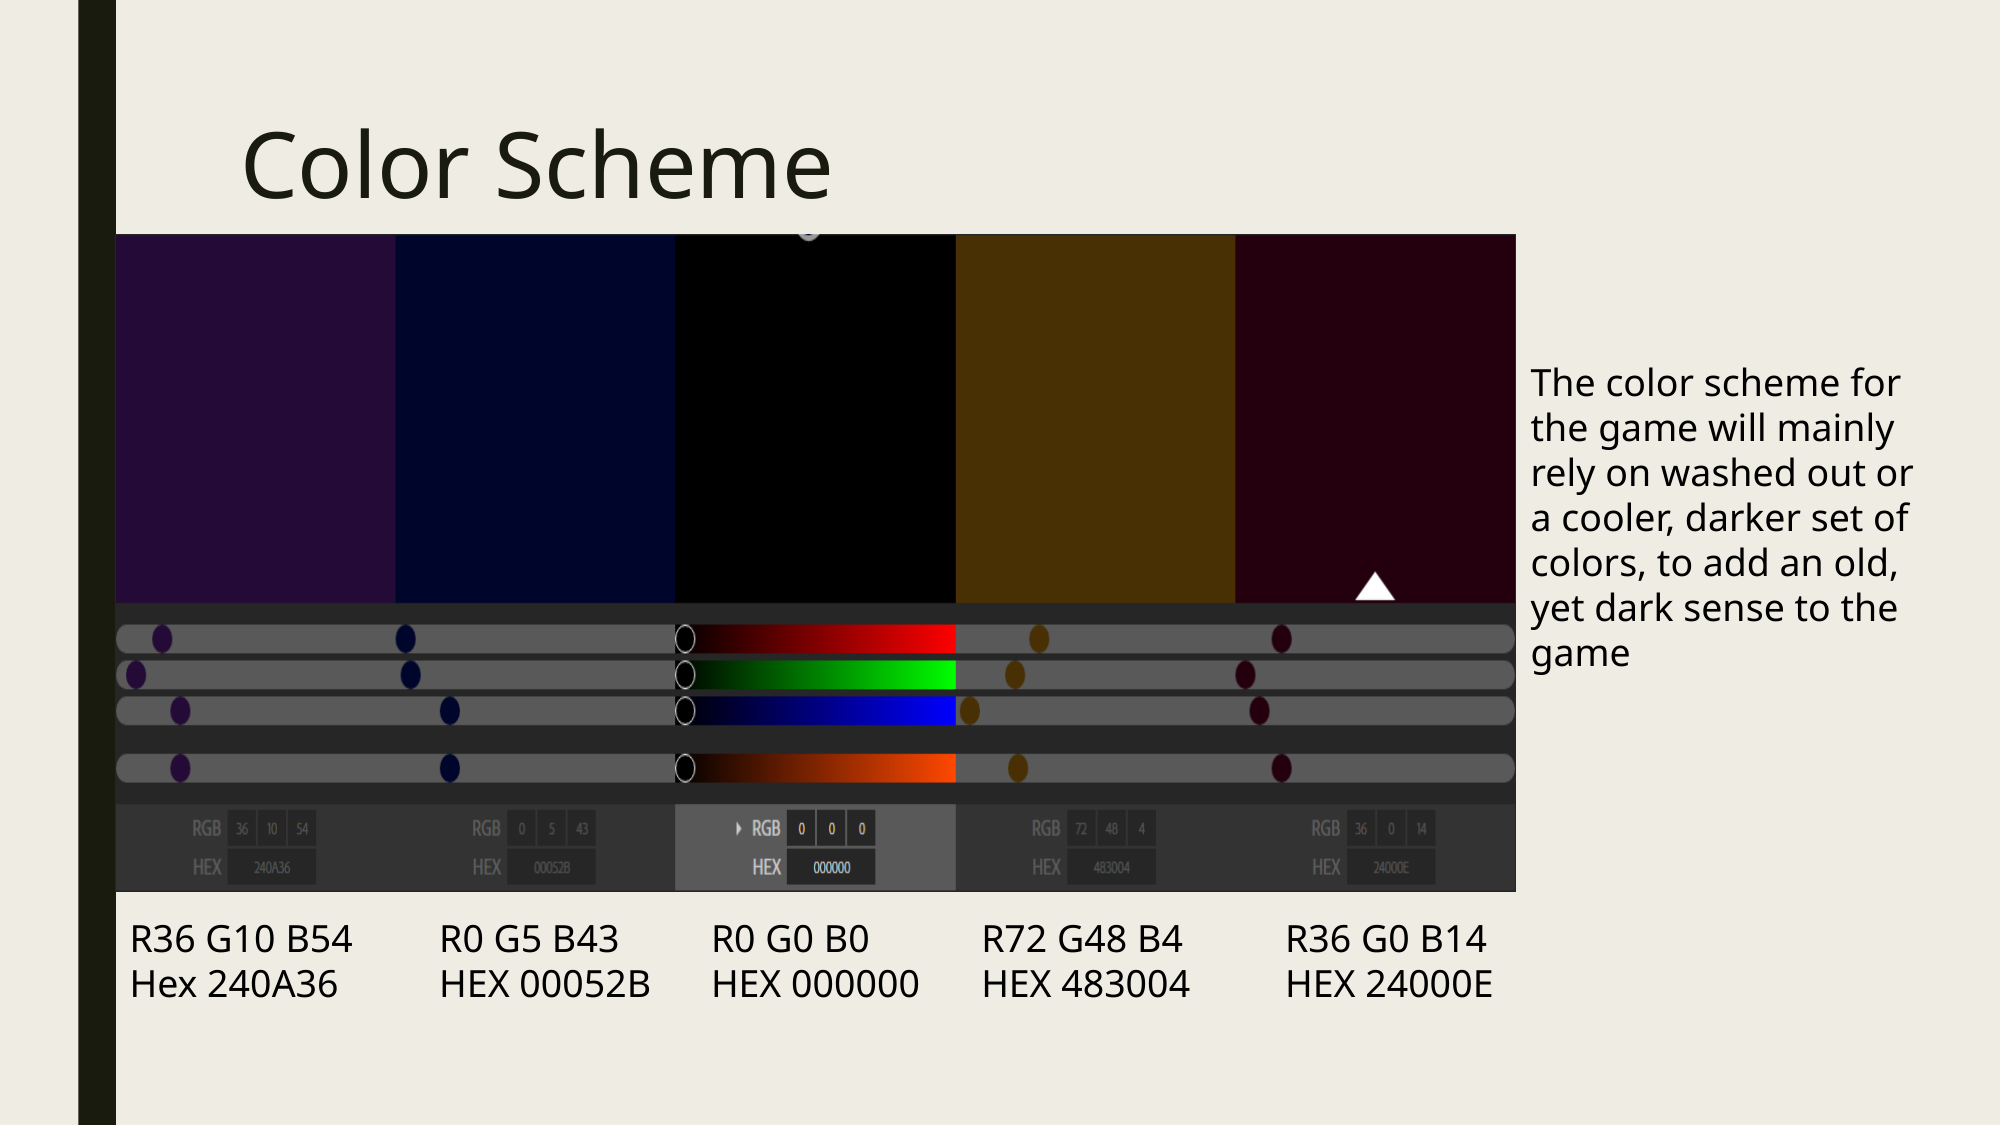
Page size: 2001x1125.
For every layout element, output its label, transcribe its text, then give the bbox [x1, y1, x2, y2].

text_box The color scheme for the game will mainly rely on washed out or a cooler, darker set of colors, to add an old, yet dark sense to the game [1516, 351, 1935, 682]
picture [115, 234, 1516, 892]
text_box R0 G0 B0 HEX 000000 [696, 907, 936, 1013]
text_box R36 G0 B14 HEX 24000E [1270, 907, 1509, 1013]
title Color Scheme [225, 112, 1800, 351]
text_box R72 G48 B4 HEX 483004 [966, 907, 1206, 1013]
text_box R36 G10 B54 Hex 240A36 [114, 907, 368, 1013]
text_box R0 G5 B43 HEX 00052B [424, 908, 667, 1013]
